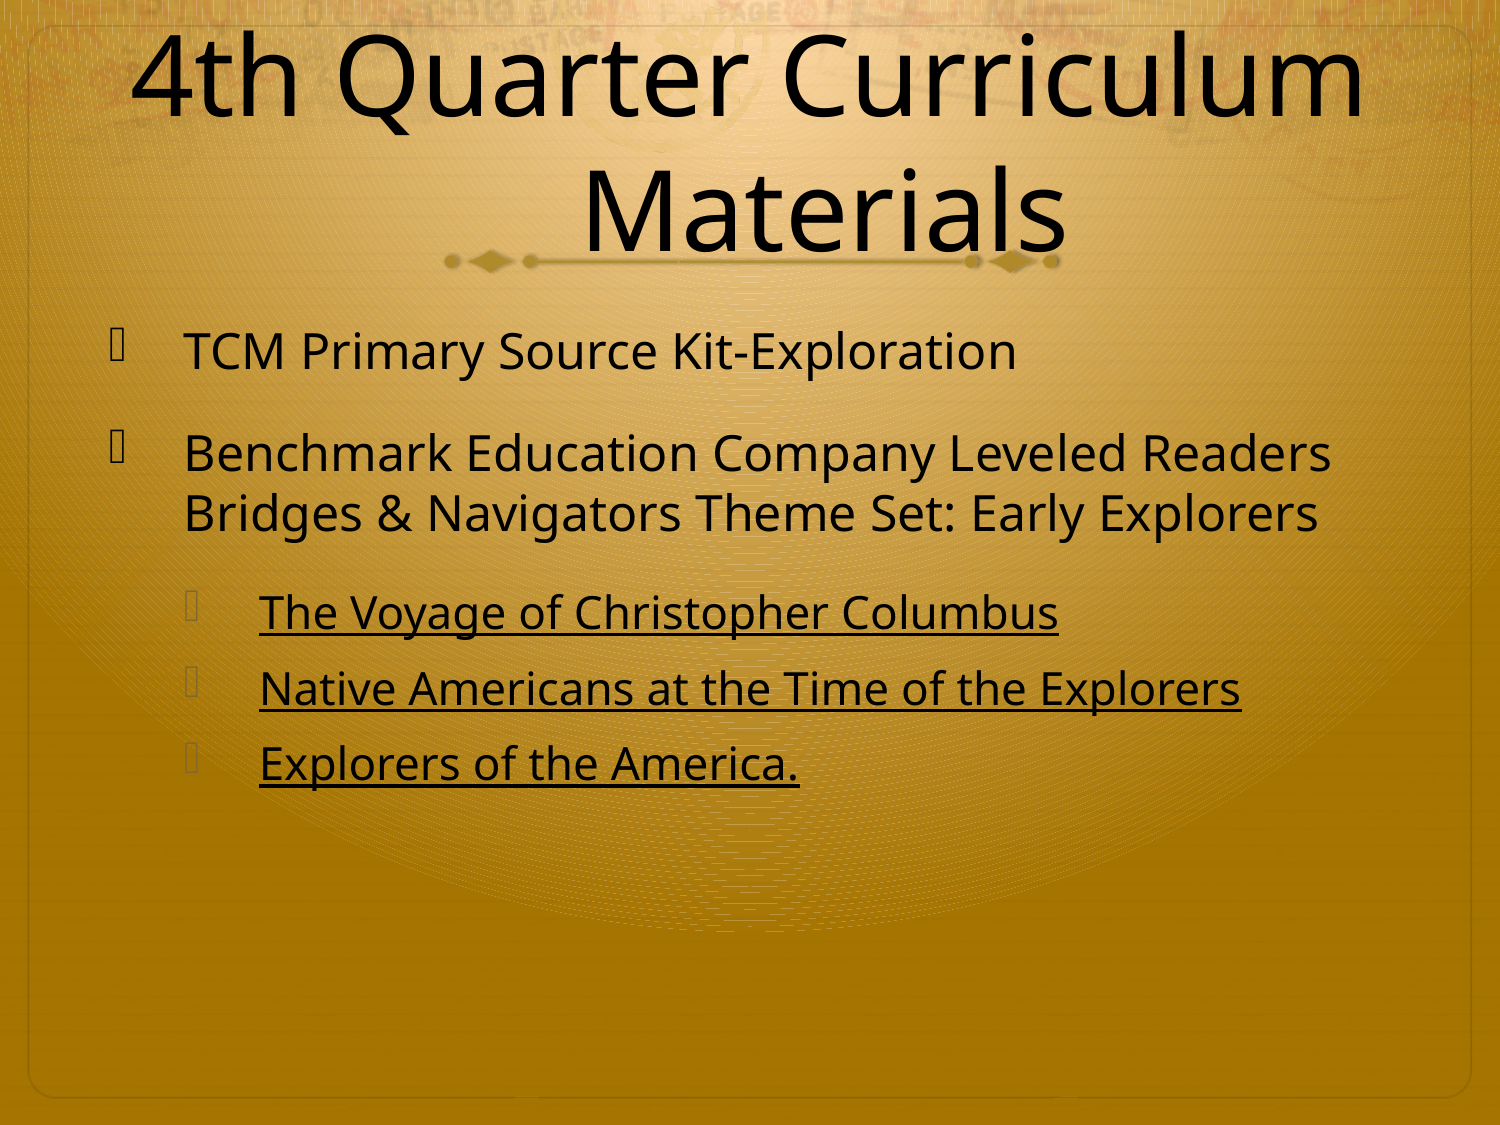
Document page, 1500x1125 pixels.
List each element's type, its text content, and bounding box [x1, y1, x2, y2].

title 4th Quarter Curriculum Materials [93, 45, 1407, 233]
list TCM Primary Source Kit-Exploration Benchmark Education Company Leveled Readers Bridges & Navigators Theme Set: Early Explorers The Voyage of Christopher Columbus Native Americans at the Time of the Explorers Explorers of the America. [93, 312, 1407, 988]
picture [0, 0, 1500, 1125]
